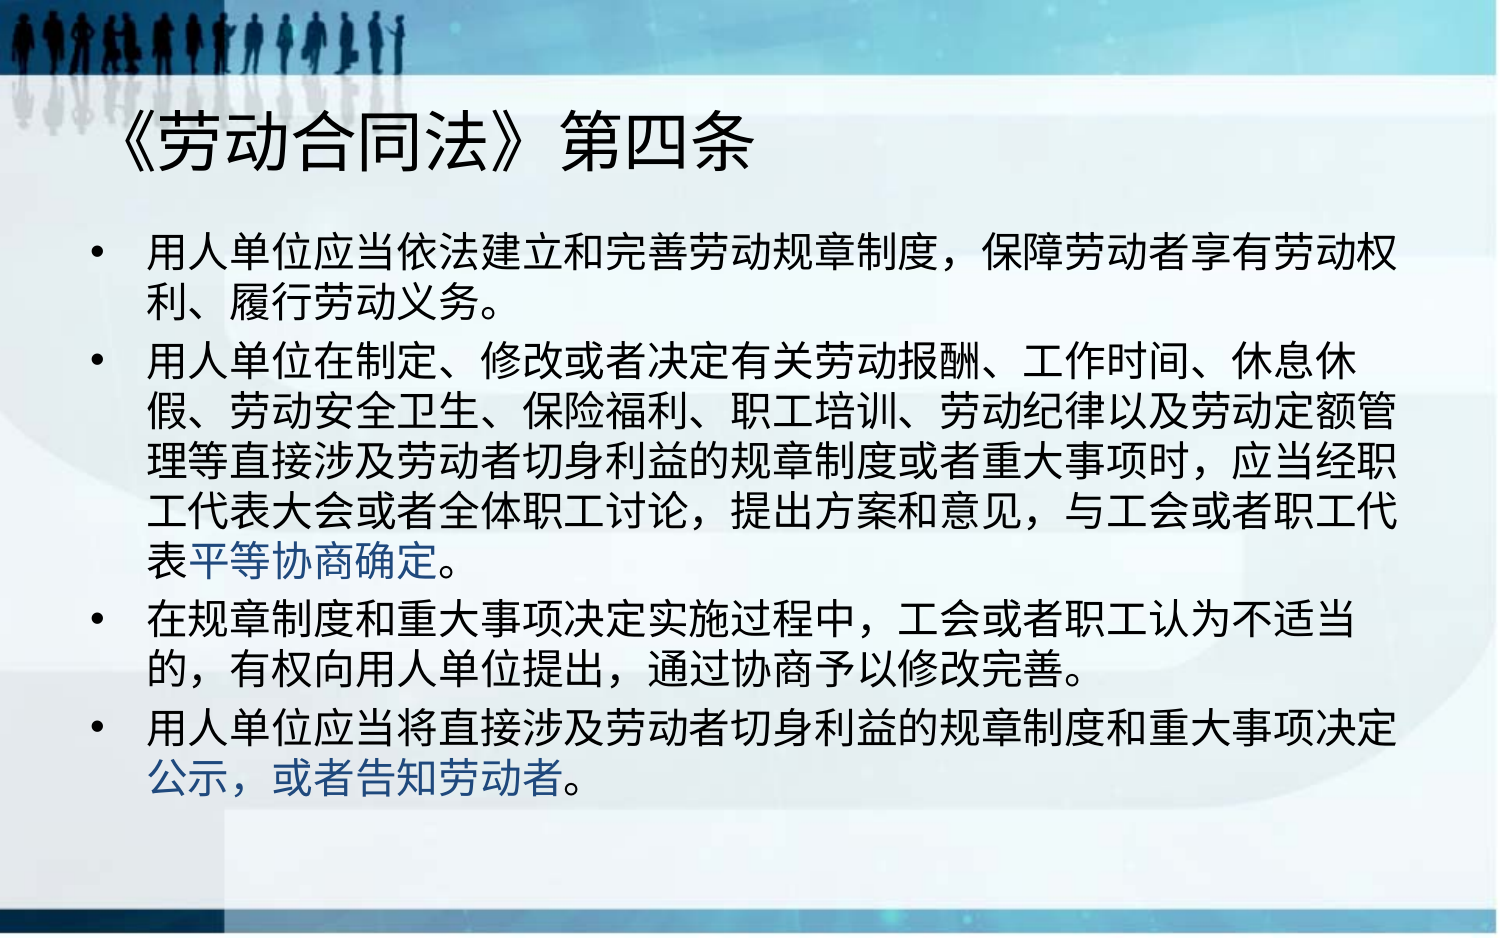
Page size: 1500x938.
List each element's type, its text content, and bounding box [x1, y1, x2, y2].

list 用人单位应当依法建立和完善劳动规章制度，保障劳动者享有劳动权利、履行劳动义务。 用人单位在制定、修改或者决定有关劳动报酬、工作时间、休息休假、劳动安全卫生、保险福利、职工培训、劳动纪律以及劳动定额管理等直接涉及劳动者切身利益的规章制度或者重大事项时，应当经职工代表大会或者全体职工讨论，提出方案和意见，与工会或者职工代表平等协商确定。 在规章制度和重大事项决定实施过程中，工会或者职工认为不适当的，有权向用人单位提出，通过协商予以修改完善。 用人单位应当将直接涉及劳动者切身利益的规章制度和重大事项决定公示，或者告知劳动者。 [74, 218, 1426, 838]
title 《劳动合同法》第四条 [74, 70, 1426, 210]
picture [0, 0, 1500, 938]
